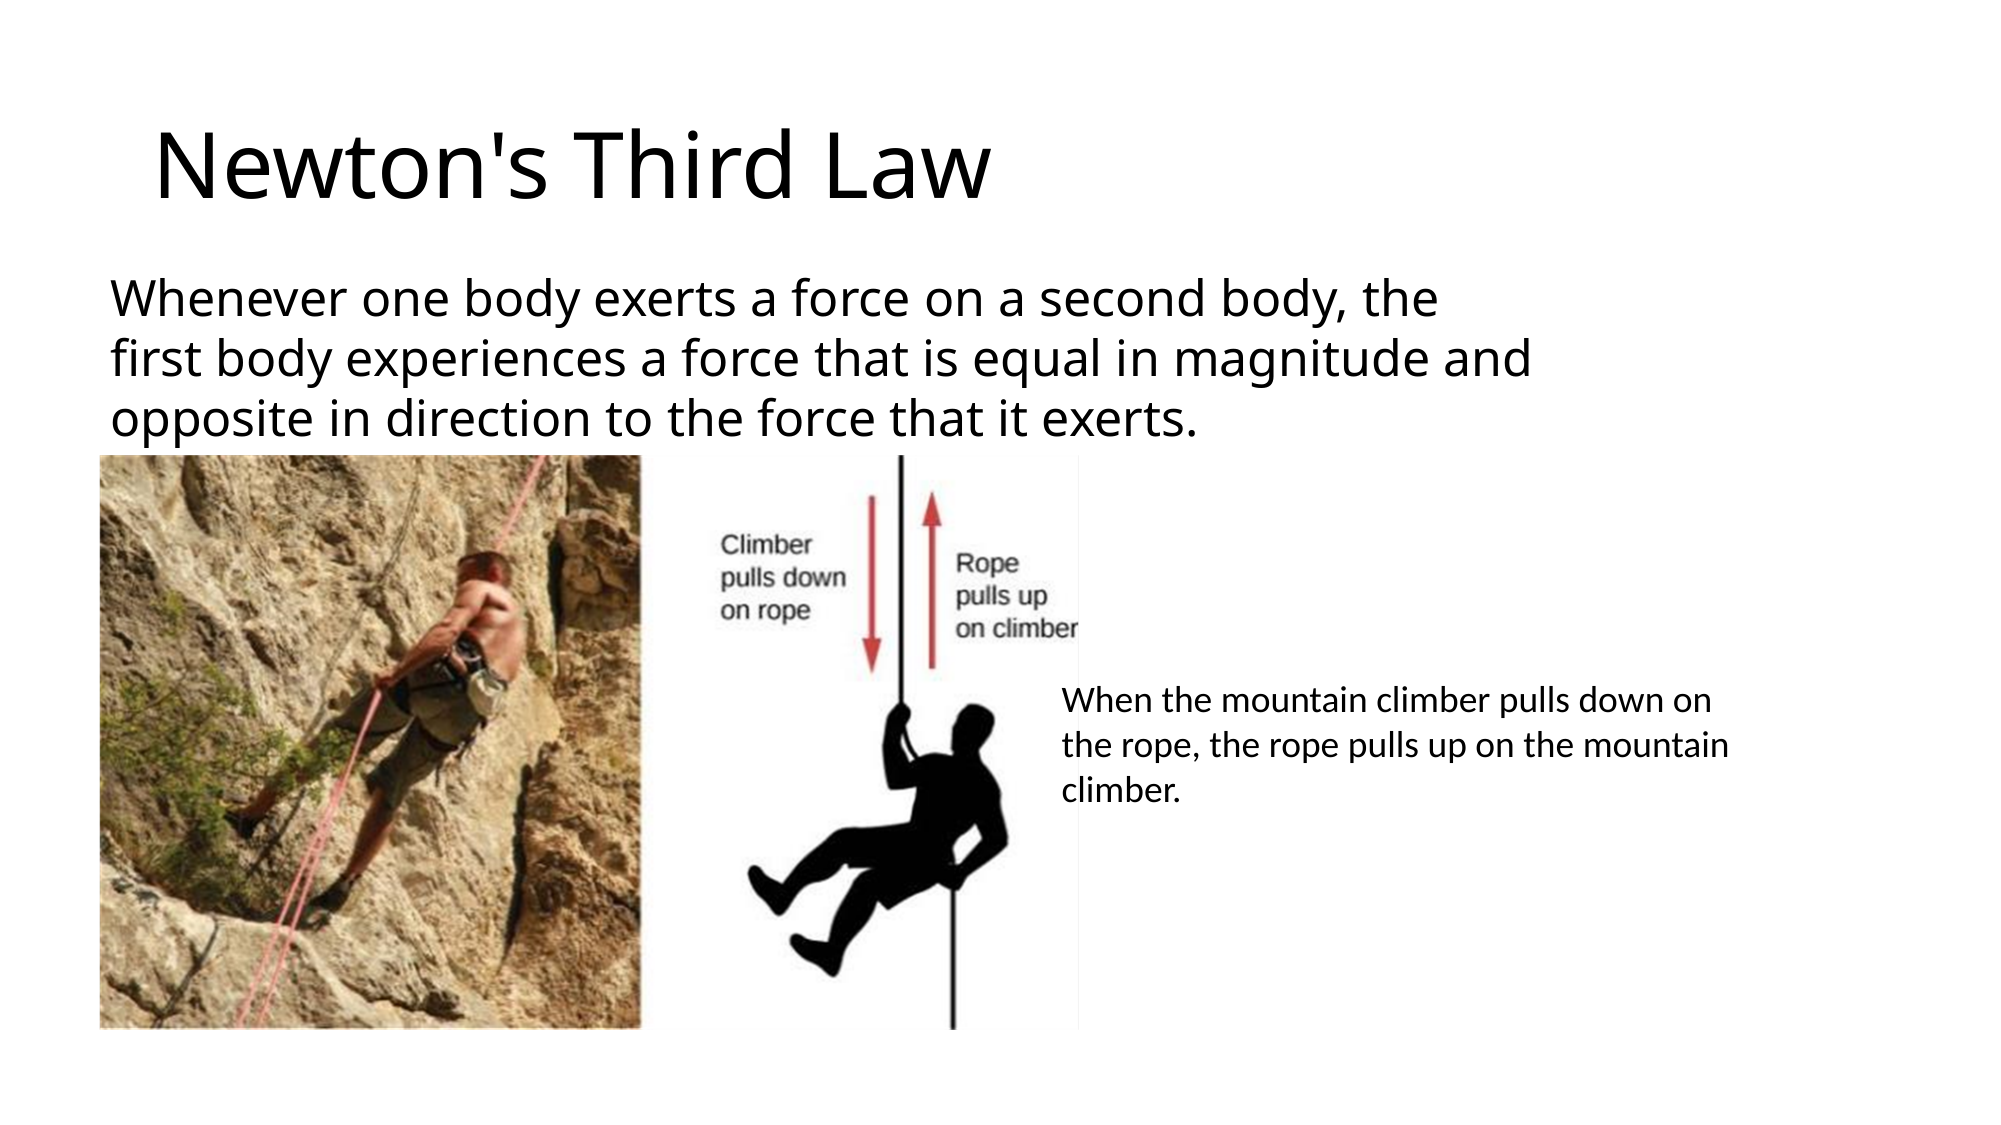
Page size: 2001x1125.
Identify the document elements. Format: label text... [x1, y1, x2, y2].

text_box When the mountain climber pulls down on the rope, the rope pulls up on the mountain climber. [1251, 667, 1762, 817]
picture [0, 455, 1251, 1031]
title Newton's Third Law [137, 59, 1863, 278]
text_box Whenever one body exerts a force on a second body, the first body experiences a force that is equal in magnitude and opposite in direction to the force that it exerts. [95, 259, 1559, 454]
